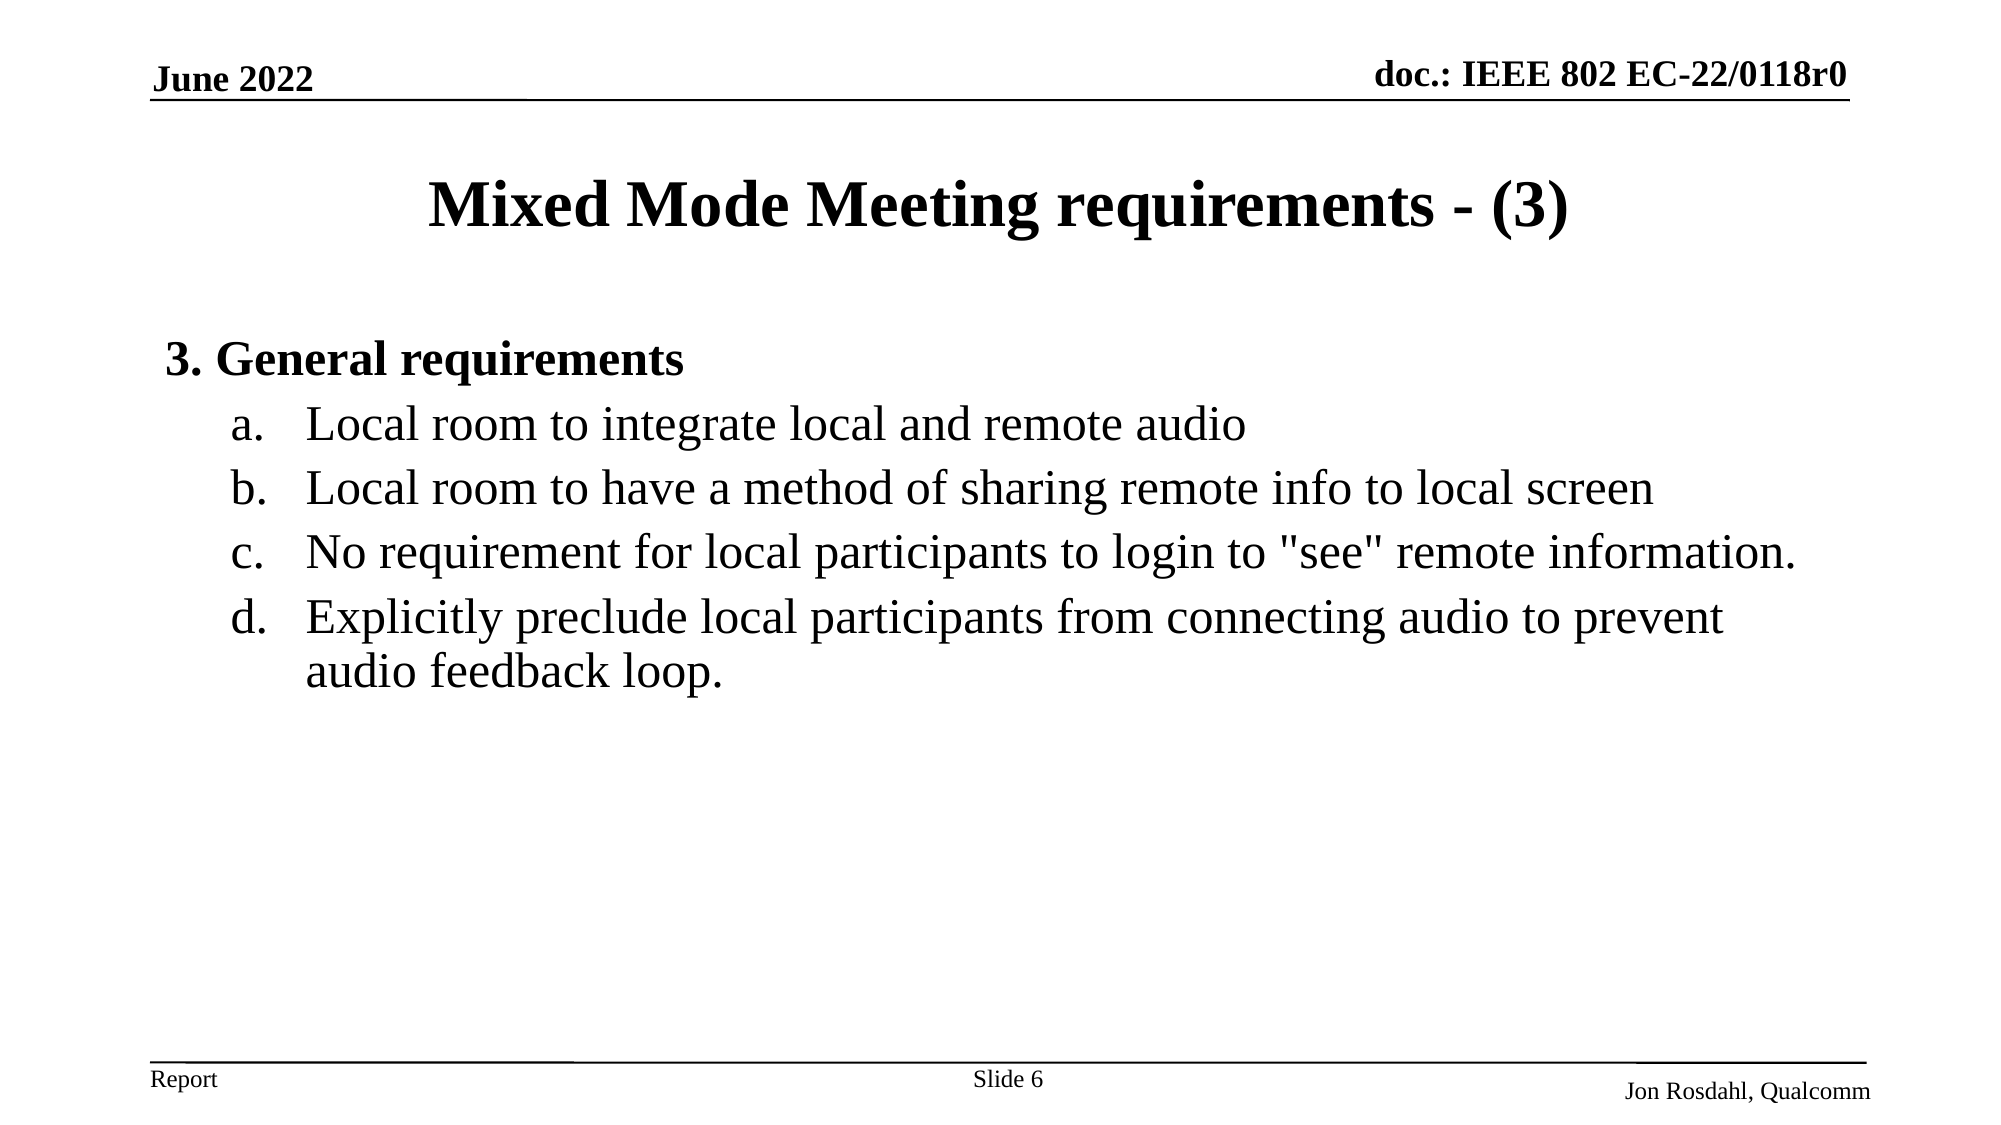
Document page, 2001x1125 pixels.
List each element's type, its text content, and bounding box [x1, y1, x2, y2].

title Mixed Mode Meeting requirements - (3) [149, 112, 1850, 288]
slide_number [152, 54, 563, 100]
slide_number Slide 6 [950, 1061, 1067, 1123]
footer Jon Rosdahl, Qualcomm [1174, 1073, 1872, 1101]
list 3. General requirements Local room to integrate local and remote audio Local room to have a method of sharing remote info to local screen No requirement for local participants to login to "see" remote information. Explicitly preclude local participants from connecting audio to prevent audio feedback loop. [149, 324, 1850, 1000]
